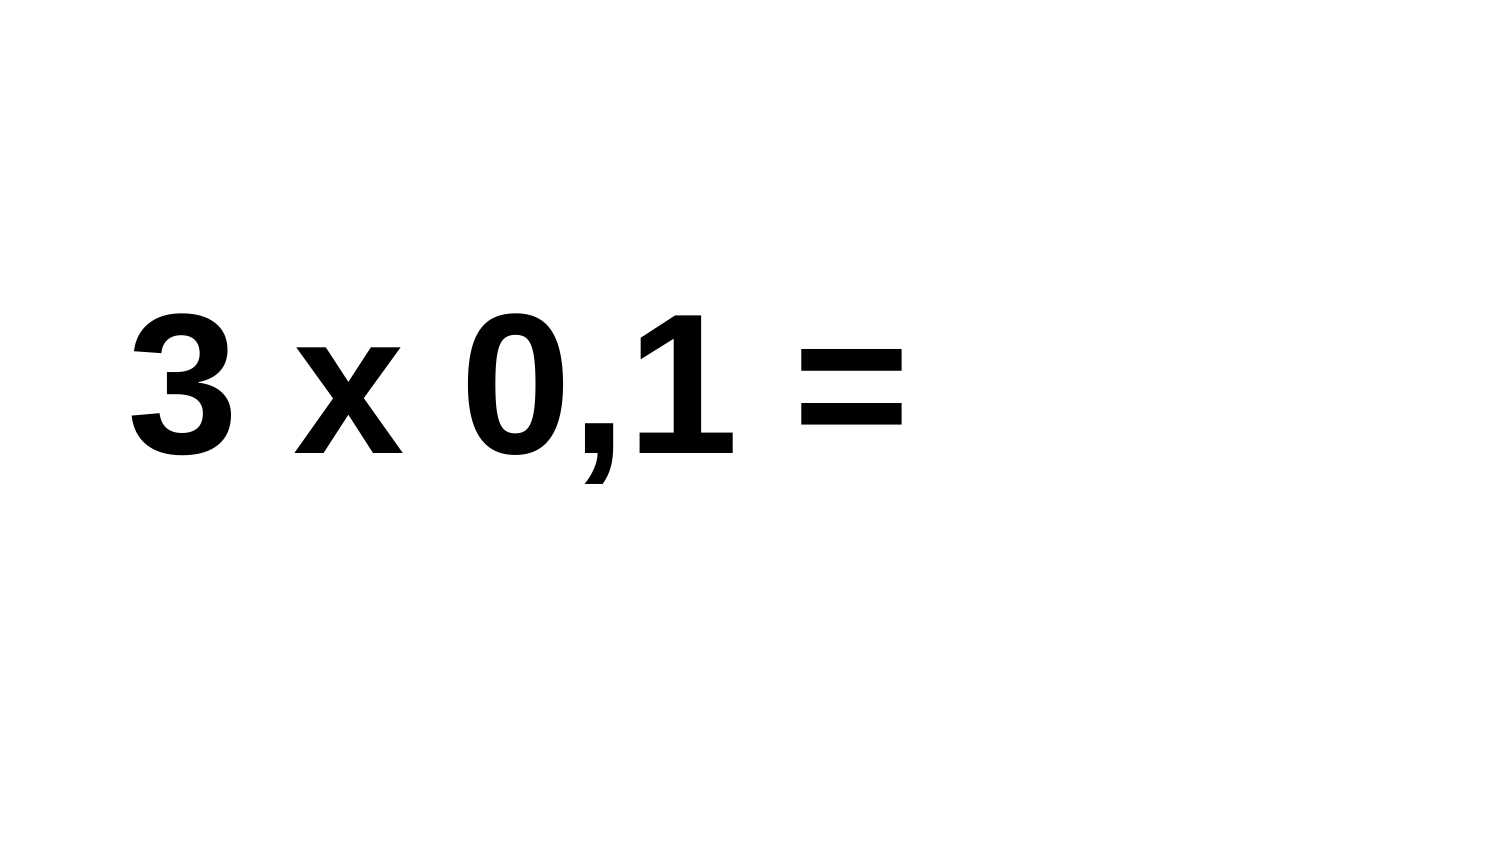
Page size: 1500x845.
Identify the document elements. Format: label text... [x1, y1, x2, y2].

text_box 3 x 0,1 = [112, 317, 1388, 509]
